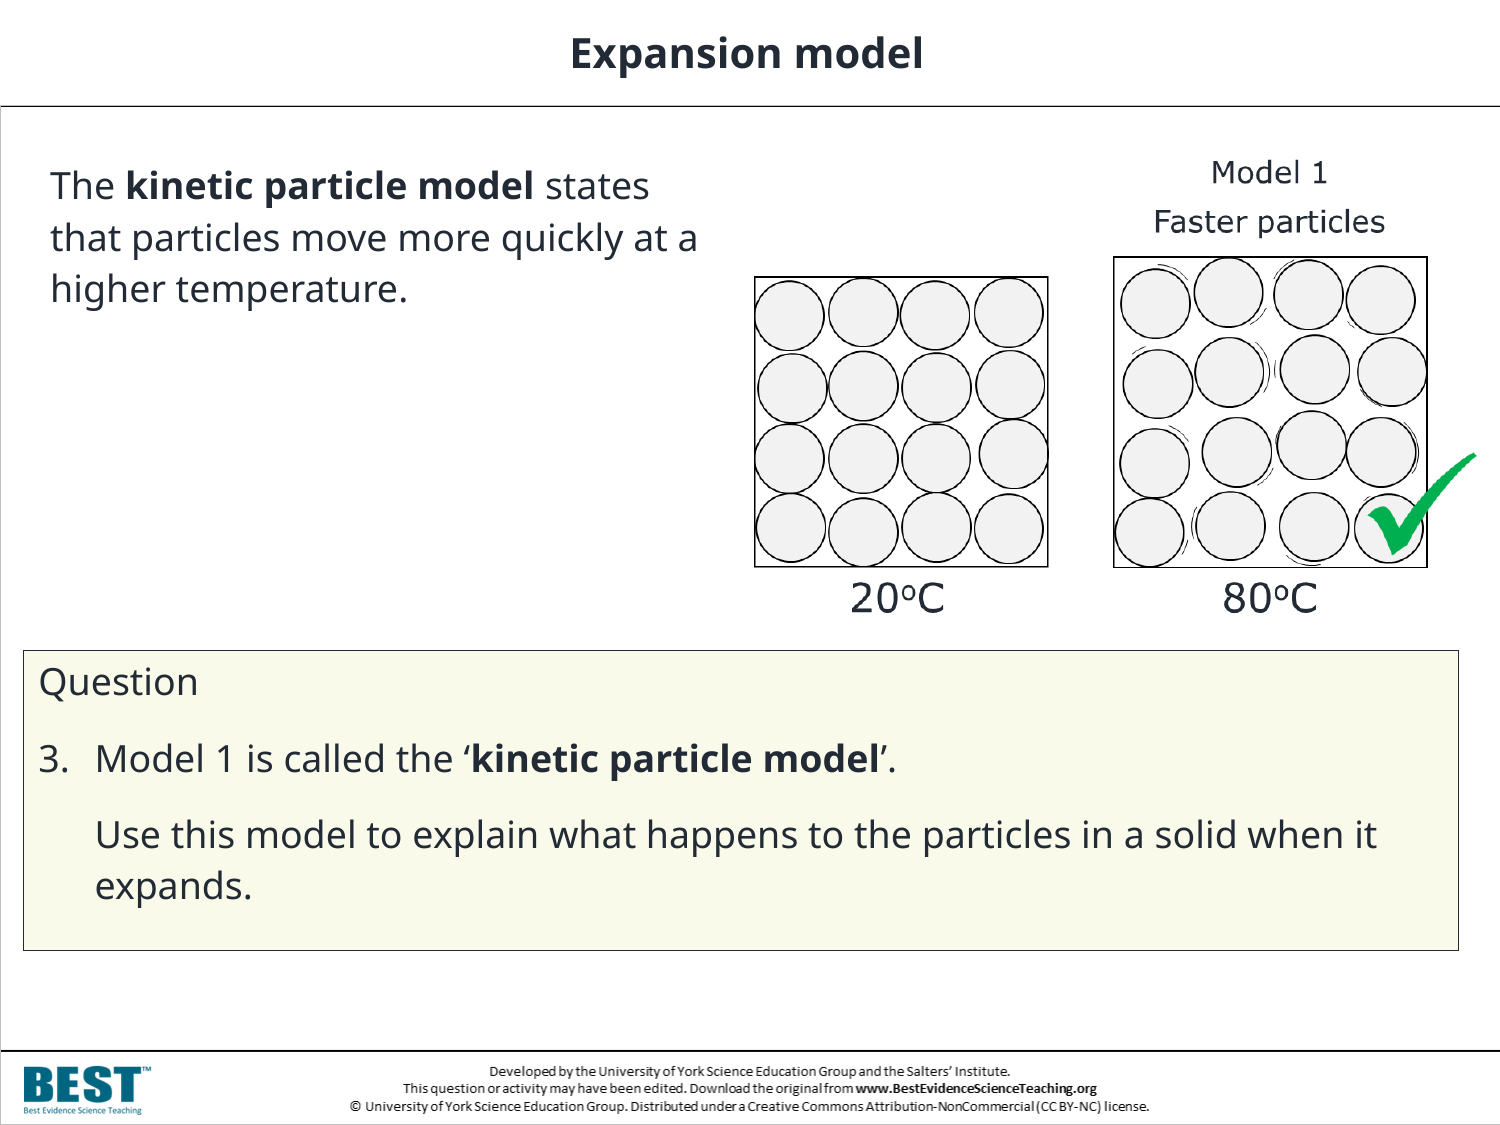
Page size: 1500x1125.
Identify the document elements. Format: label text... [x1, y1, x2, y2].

picture [0, 105, 1500, 1125]
text_box Expansion model [23, 4, 1471, 99]
